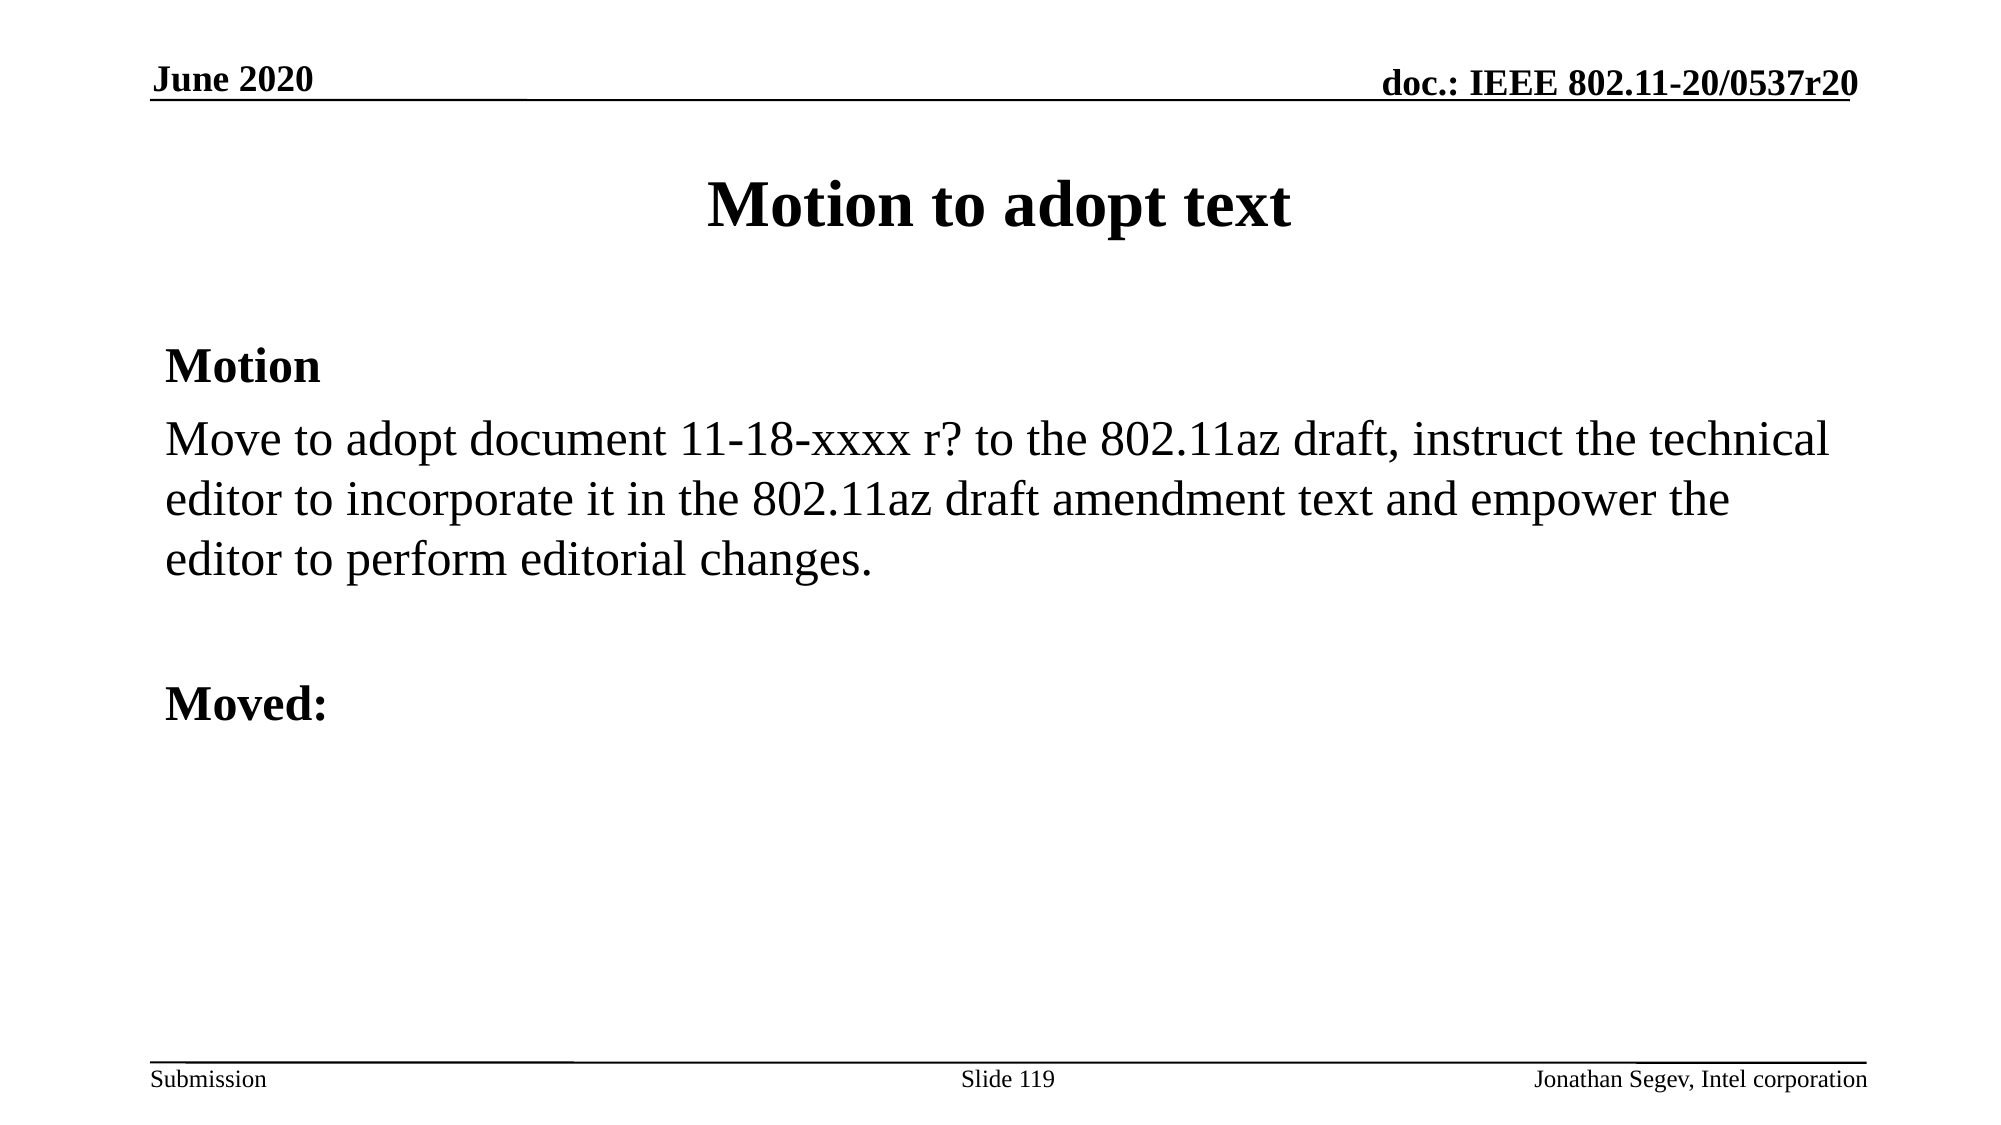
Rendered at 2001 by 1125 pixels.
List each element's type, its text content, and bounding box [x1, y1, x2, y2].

title Motion to adopt text [149, 112, 1850, 288]
slide_number Slide 119 [950, 1061, 1067, 1123]
list Motion Move to adopt document 11-18-xxxx r? to the 802.11az draft, instruct the technical editor to incorporate it in the 802.11az draft amendment text and empower the editor to perform editorial changes. Moved: [149, 324, 1850, 1000]
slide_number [152, 54, 563, 100]
footer Jonathan Segev, Intel corporation [1171, 1061, 1869, 1093]
